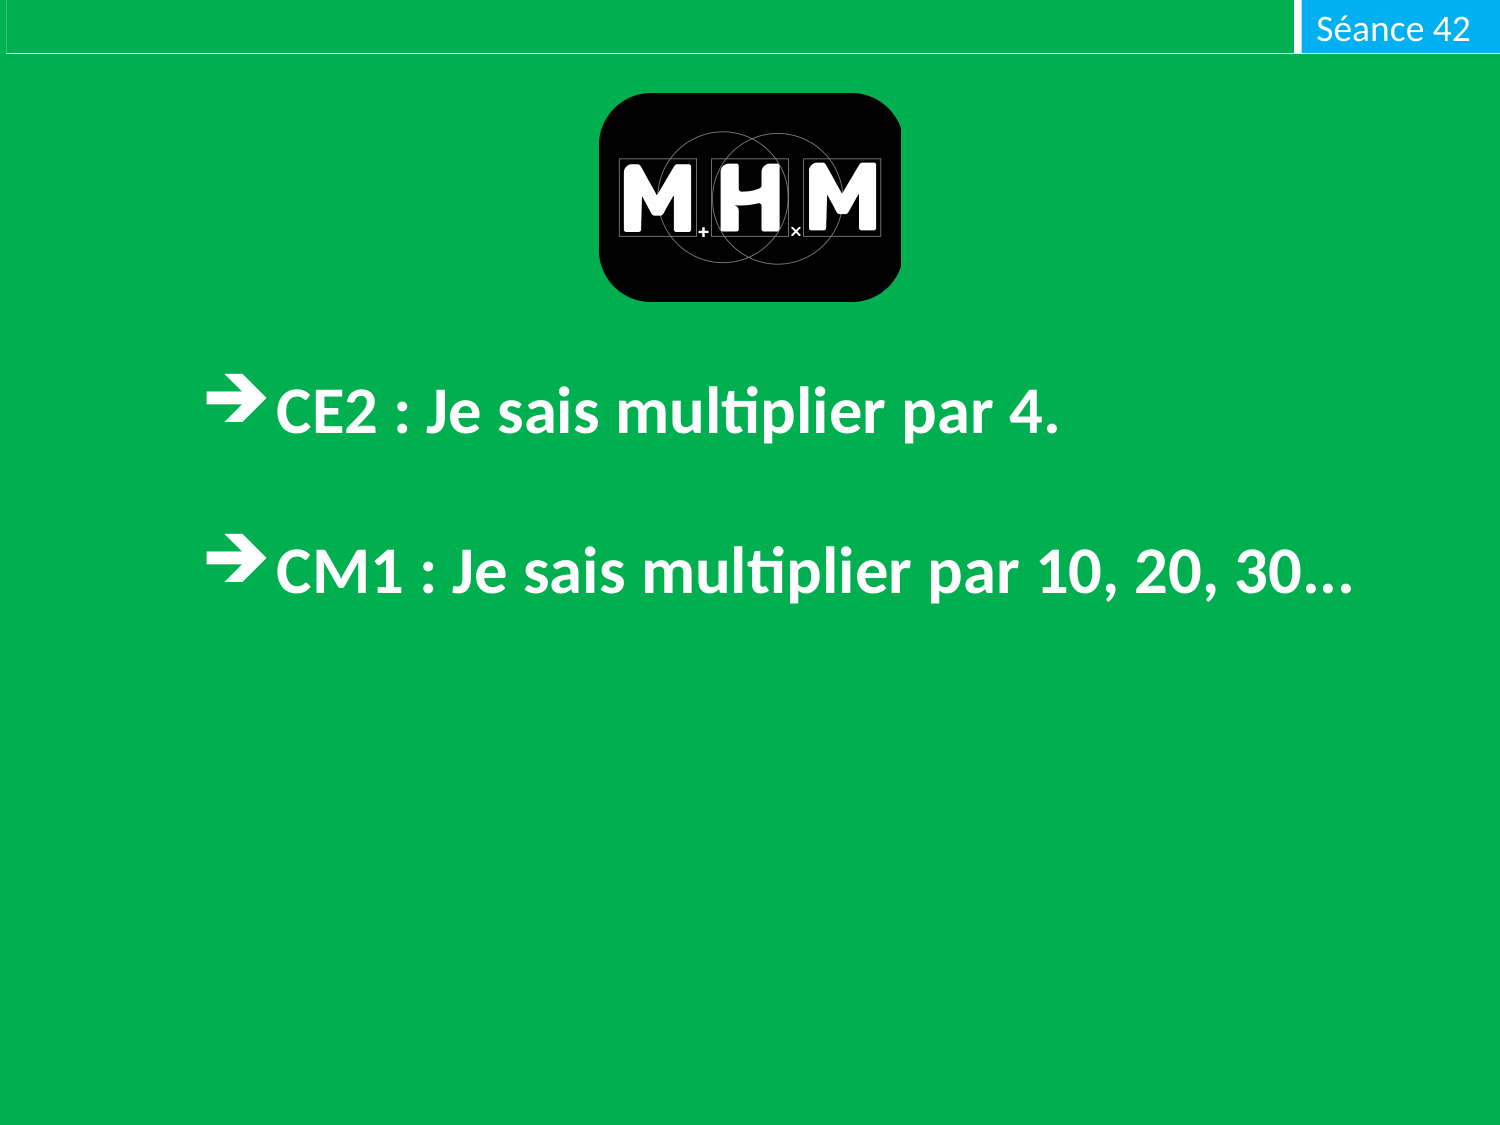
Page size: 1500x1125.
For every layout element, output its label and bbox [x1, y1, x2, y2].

text_box [0, 53, 1500, 1125]
